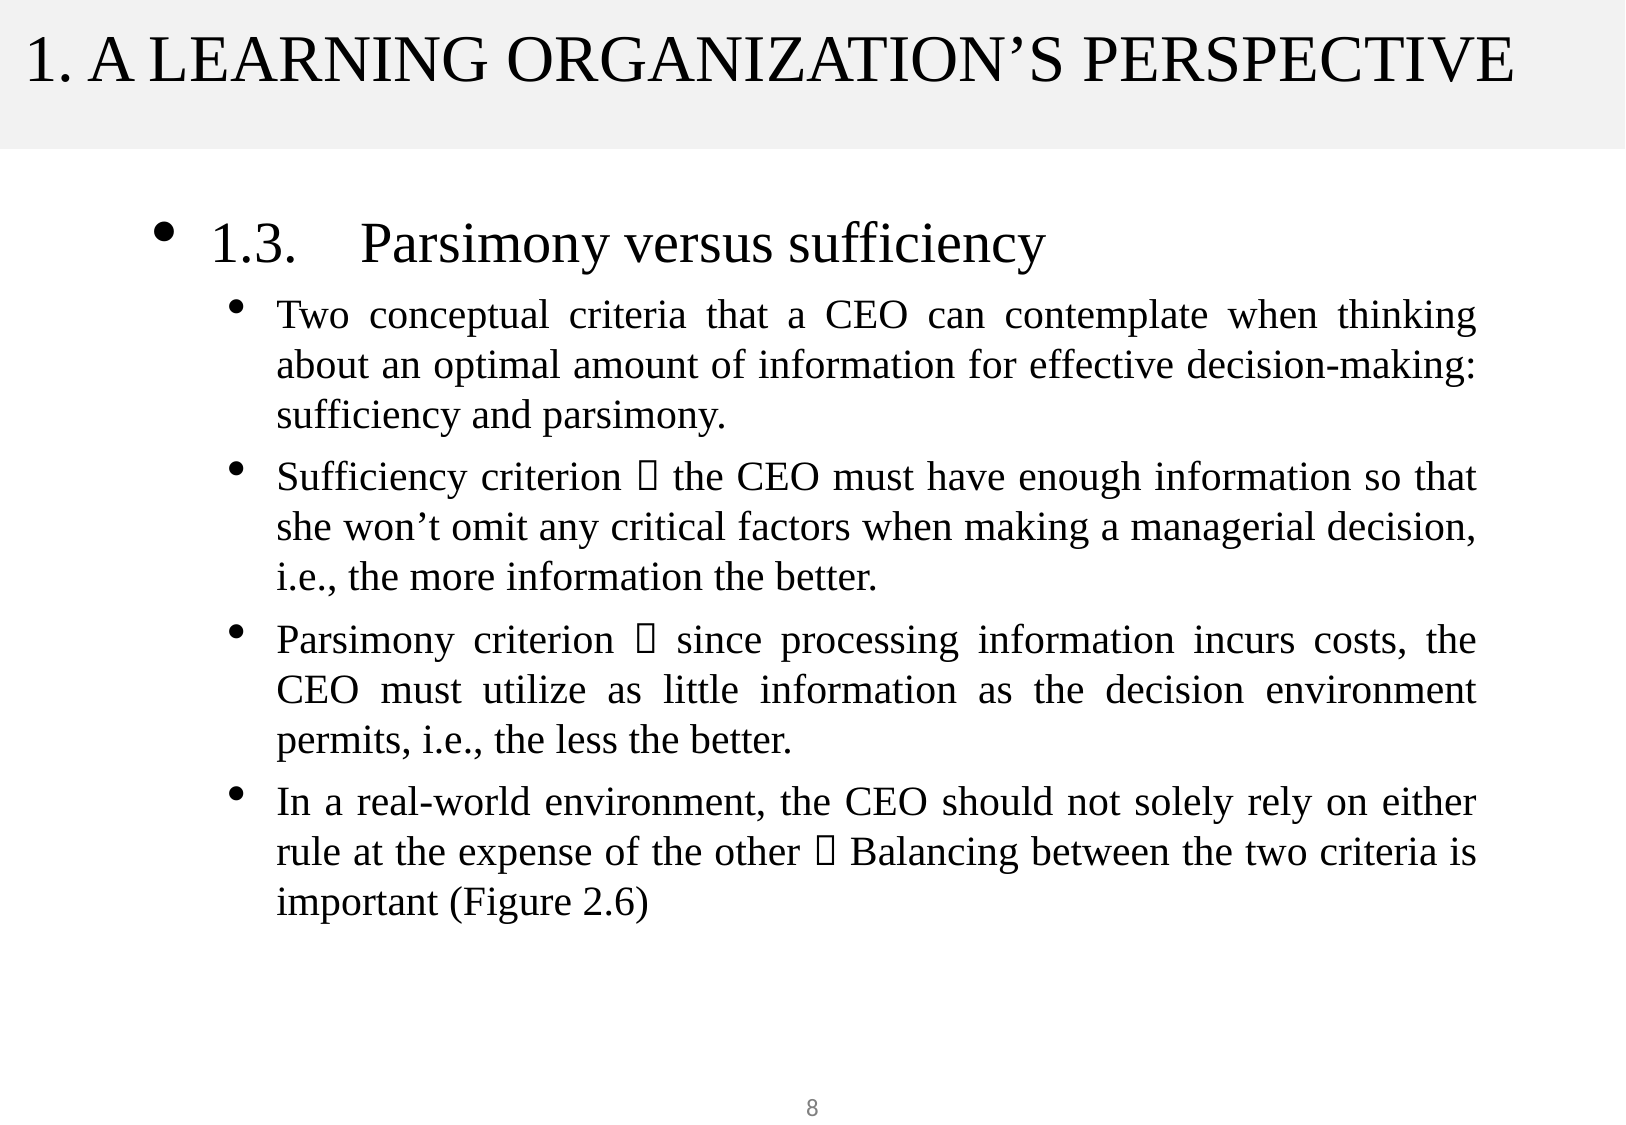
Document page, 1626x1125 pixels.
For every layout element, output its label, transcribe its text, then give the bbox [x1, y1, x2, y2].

title 1. A LEARNING ORGANIZATION’S PERSPECTIVE [9, 7, 1581, 157]
list 1.3. Parsimony versus sufficiency Two conceptual criteria that a CEO can contemplate when thinking about an optimal amount of information for effective decision-making: sufficiency and parsimony. Sufficiency criterion  the CEO must have enough information so that she won’t omit any critical factors when making a managerial decision, i.e., the more information the better. Parsimony criterion  since processing information incurs costs, the CEO must utilize as little information as the decision environment permits, i.e., the less the better. In a real-world environment, the CEO should not solely rely on either rule at the expense of the other  Balancing between the two criteria is important (Figure 2.6) [139, 196, 1493, 872]
